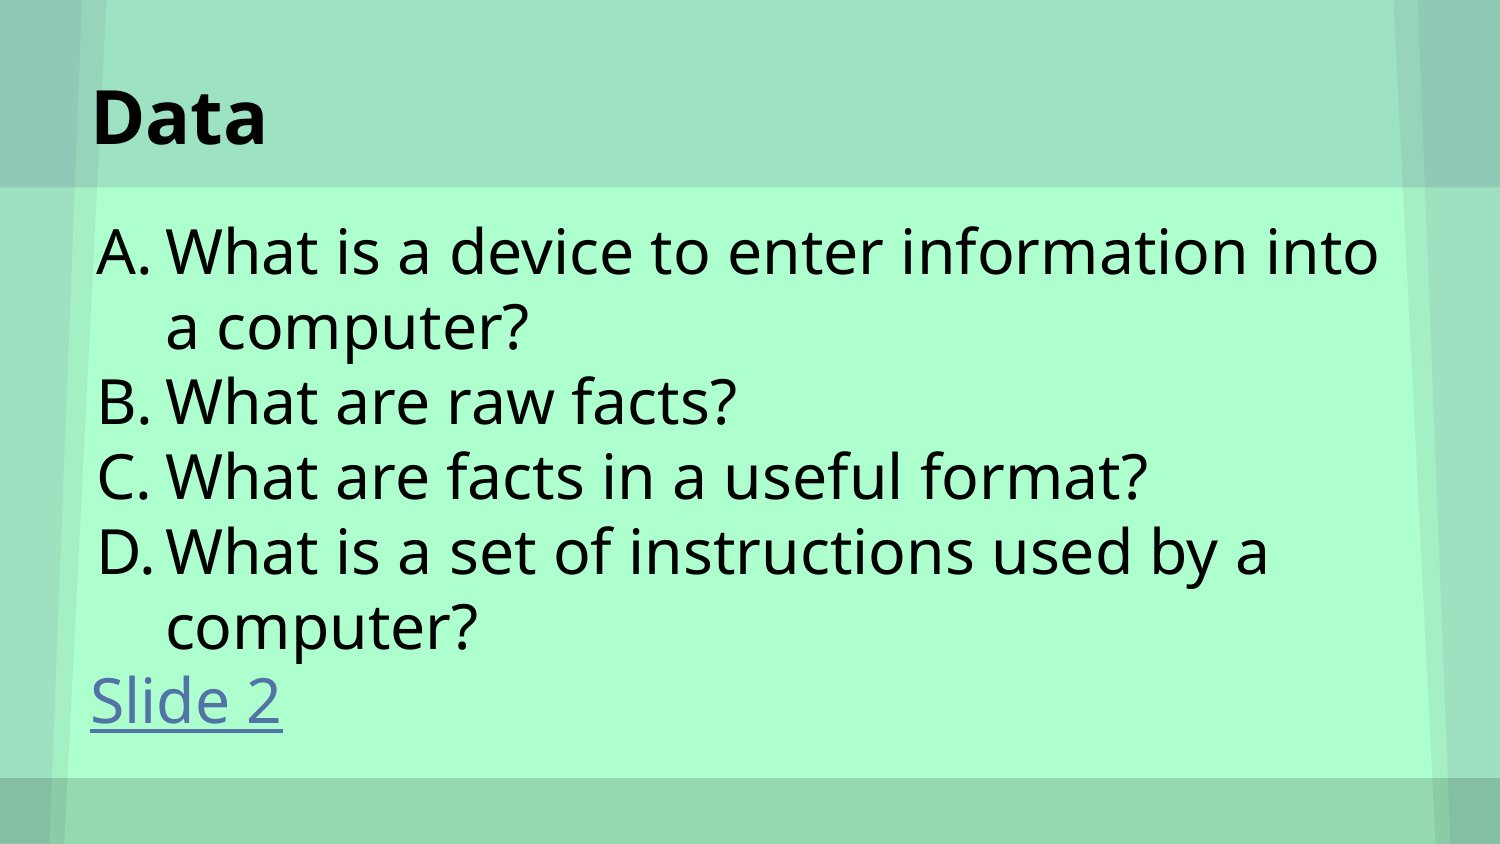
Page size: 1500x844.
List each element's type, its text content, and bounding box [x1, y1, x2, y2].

list What is a device to enter information into a computer? What are raw facts? What are facts in a useful format? What is a set of instructions used by a computer? Slide 2 [75, 196, 1425, 808]
title Data [75, 33, 1425, 175]
